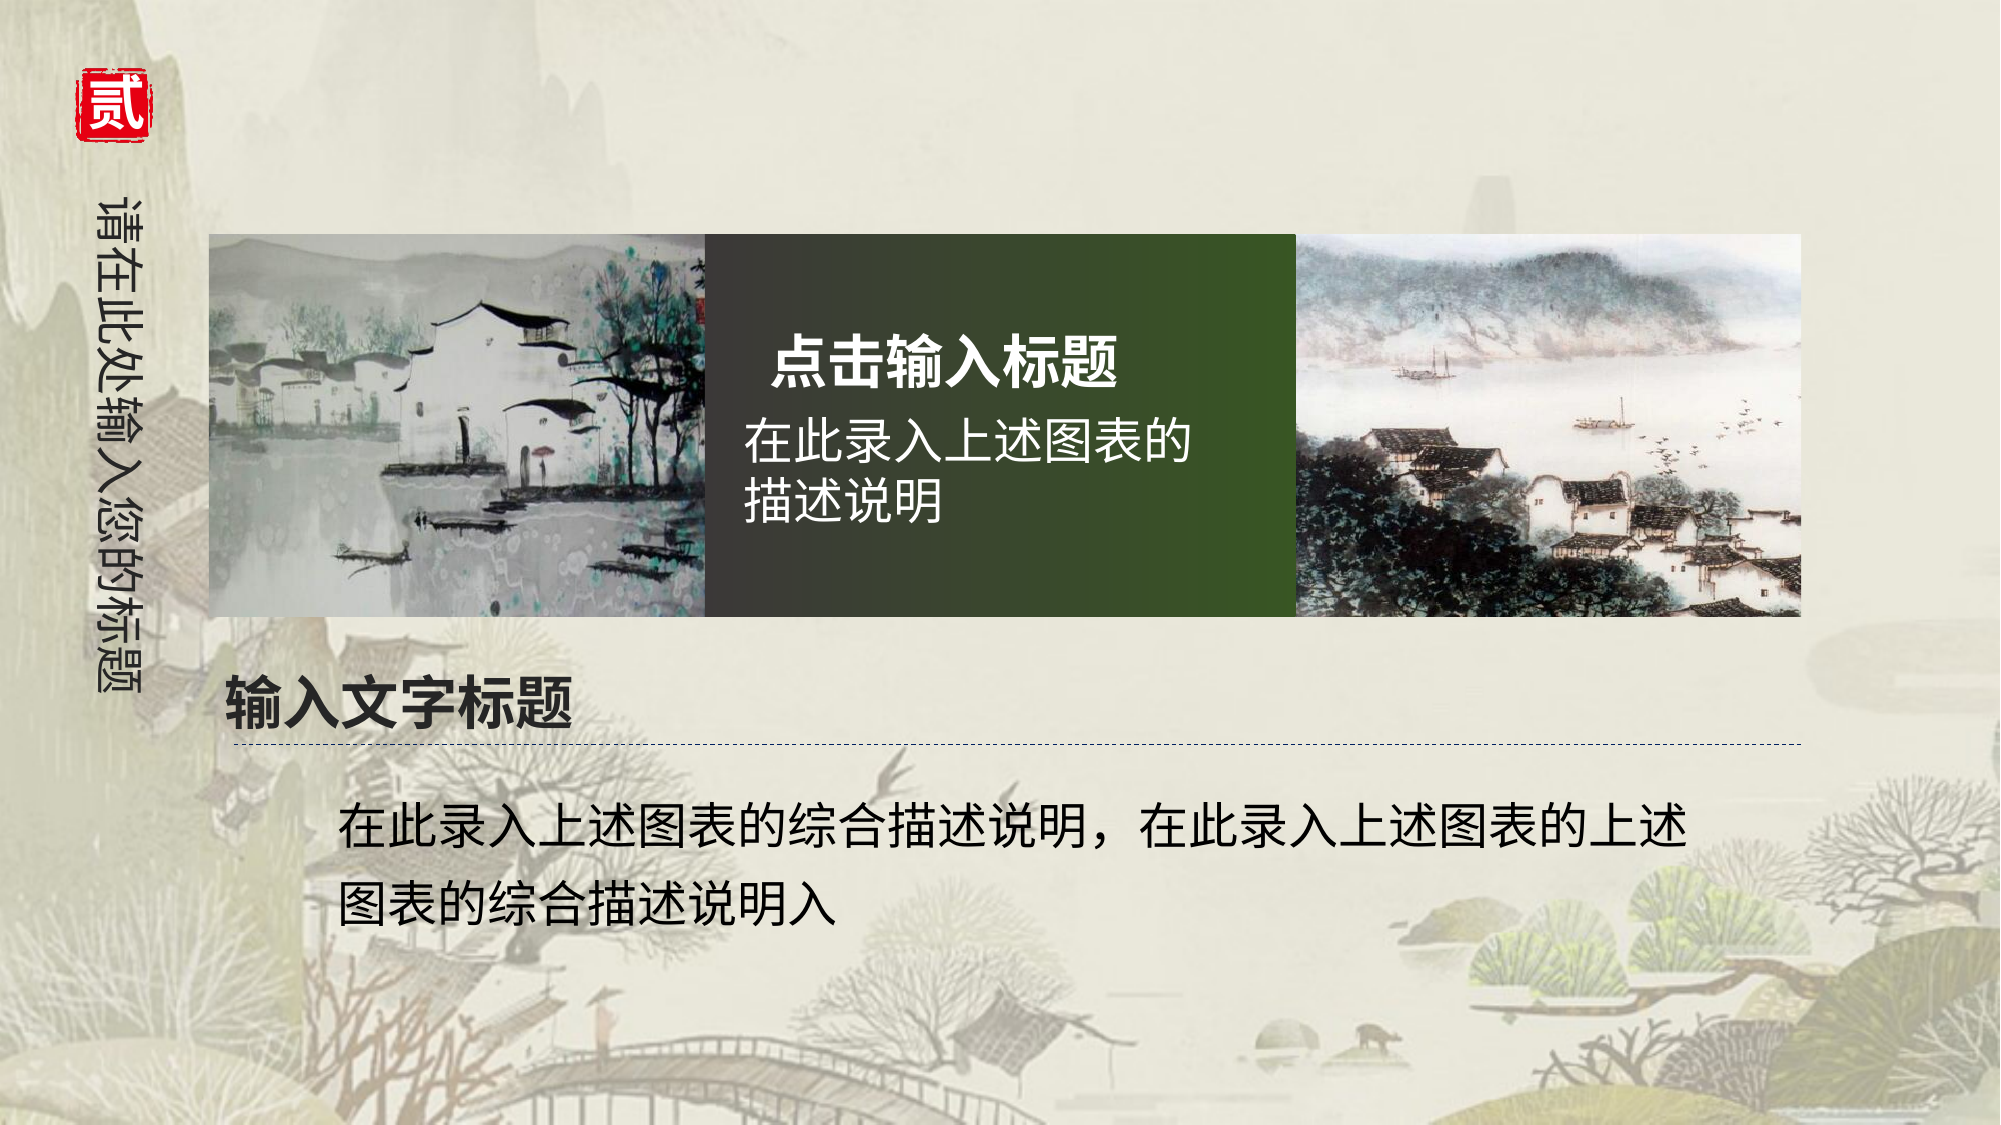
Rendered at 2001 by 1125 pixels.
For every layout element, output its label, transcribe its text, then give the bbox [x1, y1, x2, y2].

text_box [208, 233, 704, 618]
text_box 在此录入上述图表的描述说明 [728, 402, 1247, 538]
text_box [1297, 233, 1802, 618]
picture [0, 0, 2000, 1125]
text_box [704, 233, 1297, 618]
text_box 在此录入上述图表的综合描述说明，在此录入上述图表的上述图表的综合描述说明入 [322, 768, 1725, 940]
text_box 点击输入标题 [728, 298, 1161, 402]
text_box 输入文字标题 [179, 641, 619, 744]
